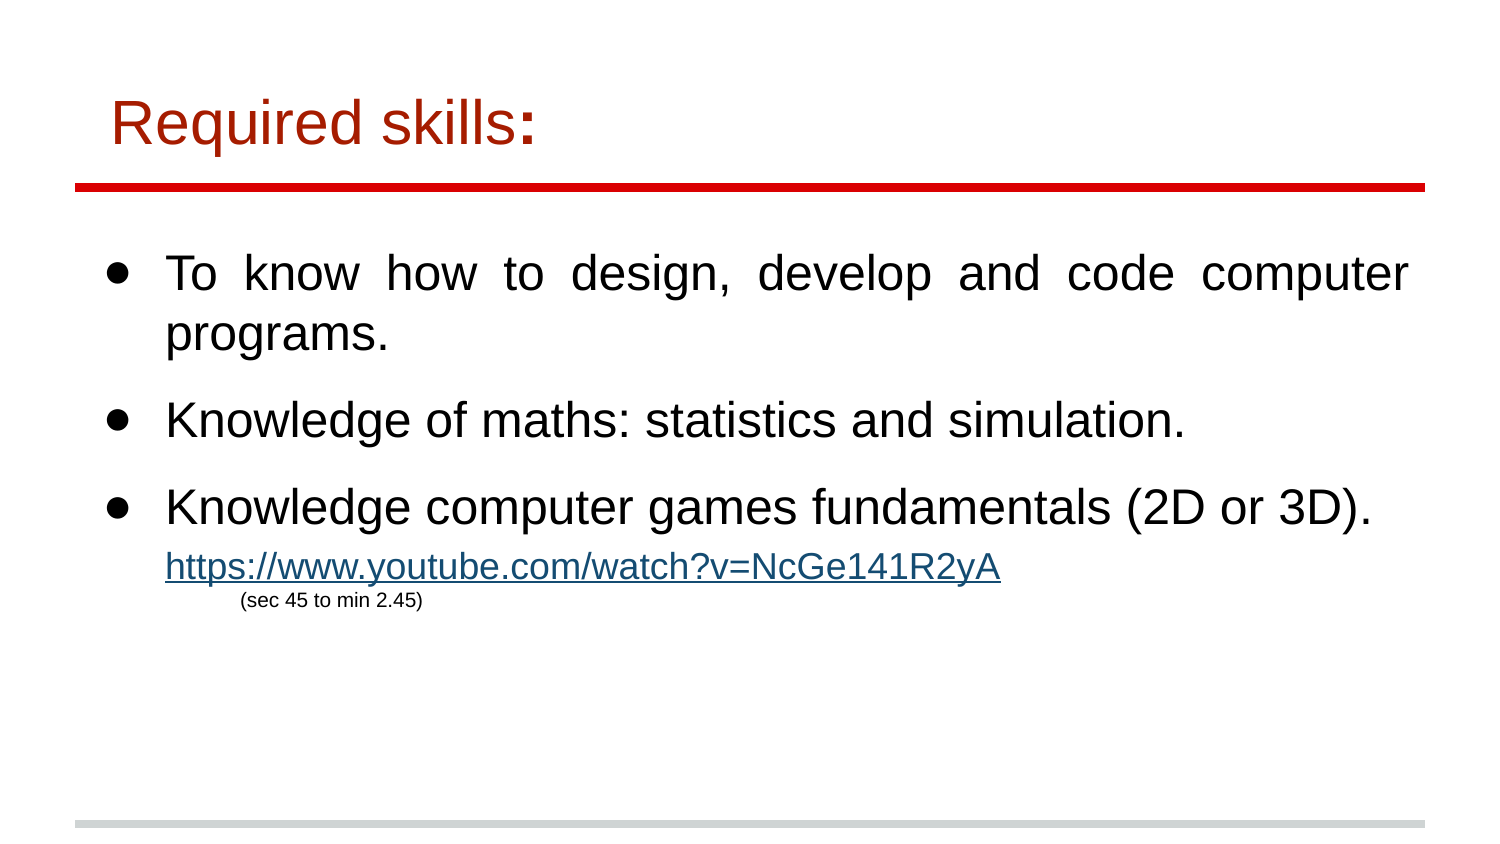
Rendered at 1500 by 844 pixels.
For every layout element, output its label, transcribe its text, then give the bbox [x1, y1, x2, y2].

title Required skills: [75, 33, 1425, 175]
list To know how to design, develop and code computer programs. Knowledge of maths: statistics and simulation. Knowledge computer games fundamentals (2D or 3D). https://www.youtube.com/watch?v=NcGe141R2yA (sec 45 to min 2.45) [75, 224, 1425, 699]
